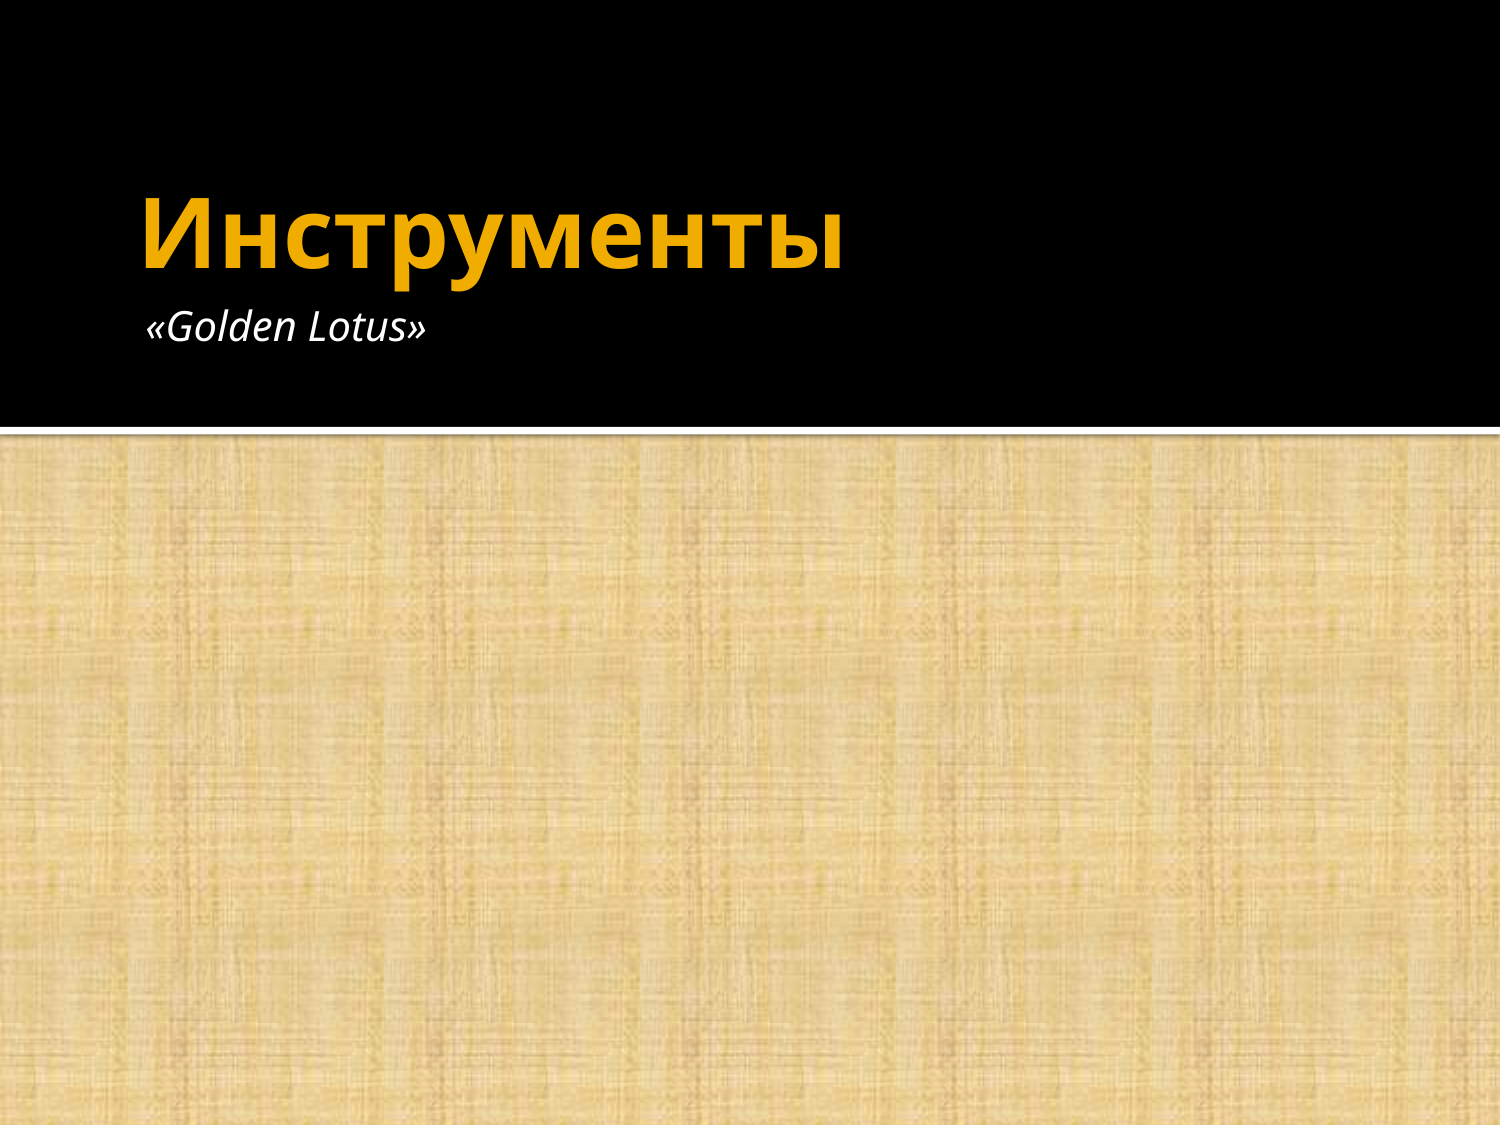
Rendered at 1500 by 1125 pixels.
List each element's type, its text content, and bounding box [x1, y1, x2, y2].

list «Golden Lotus» [121, 299, 1438, 413]
title Инструменты [123, 19, 1438, 288]
picture [0, 435, 1500, 1125]
